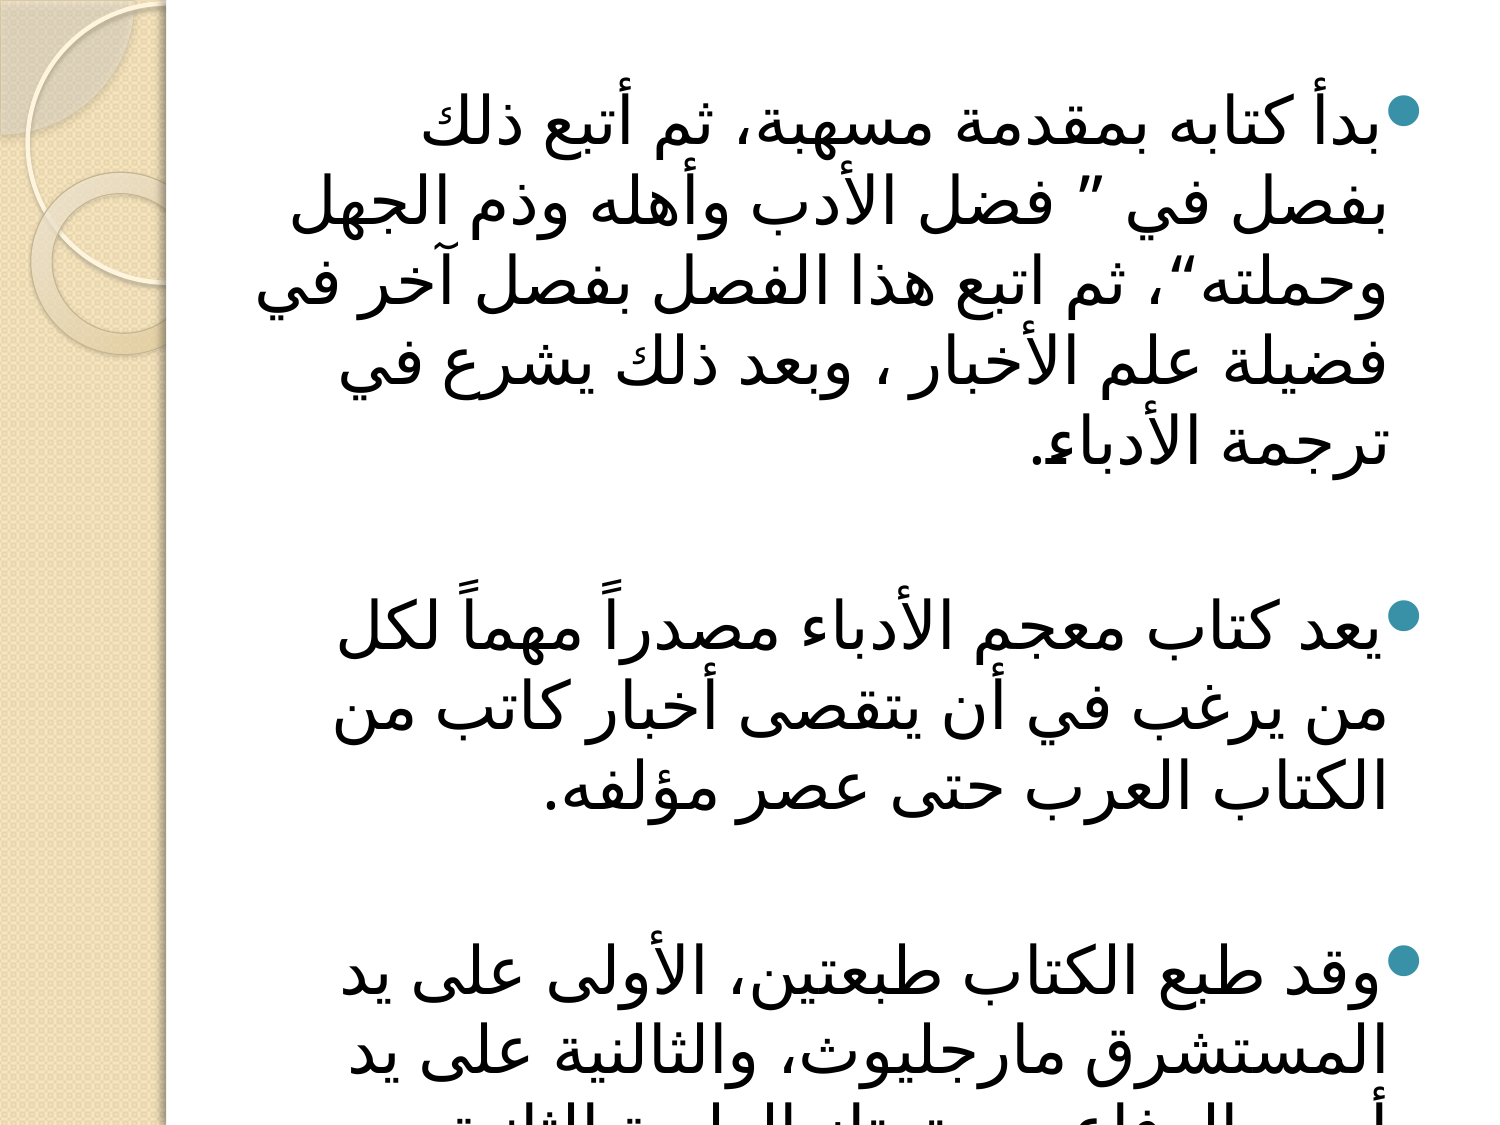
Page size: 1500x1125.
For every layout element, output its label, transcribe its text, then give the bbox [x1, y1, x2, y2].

list بدأ كتابه بمقدمة مسهبة، ثم أتبع ذلك بفصل في ” فضل الأدب وأهله وذم الجهل وحملته“، ثم اتبع هذا الفصل بفصل آخر في فضيلة علم الأخبار ، وبعد ذلك يشرع في ترجمة الأدباء. يعد كتاب معجم الأدباء مصدراً مهماً لكل من يرغب في أن يتقصى أخبار كاتب من الكتاب العرب حتى عصر مؤلفه. وقد طبع الكتاب طبعتين، الأولى على يد المستشرق مارجليوث، والثالنية على يد أحمد الرفاعي، وتمتاز الطبعة الثانية بزيادات وتعليقات وفهارس وافية للأعلام والبلدان والكتب. [235, 70, 1466, 1025]
